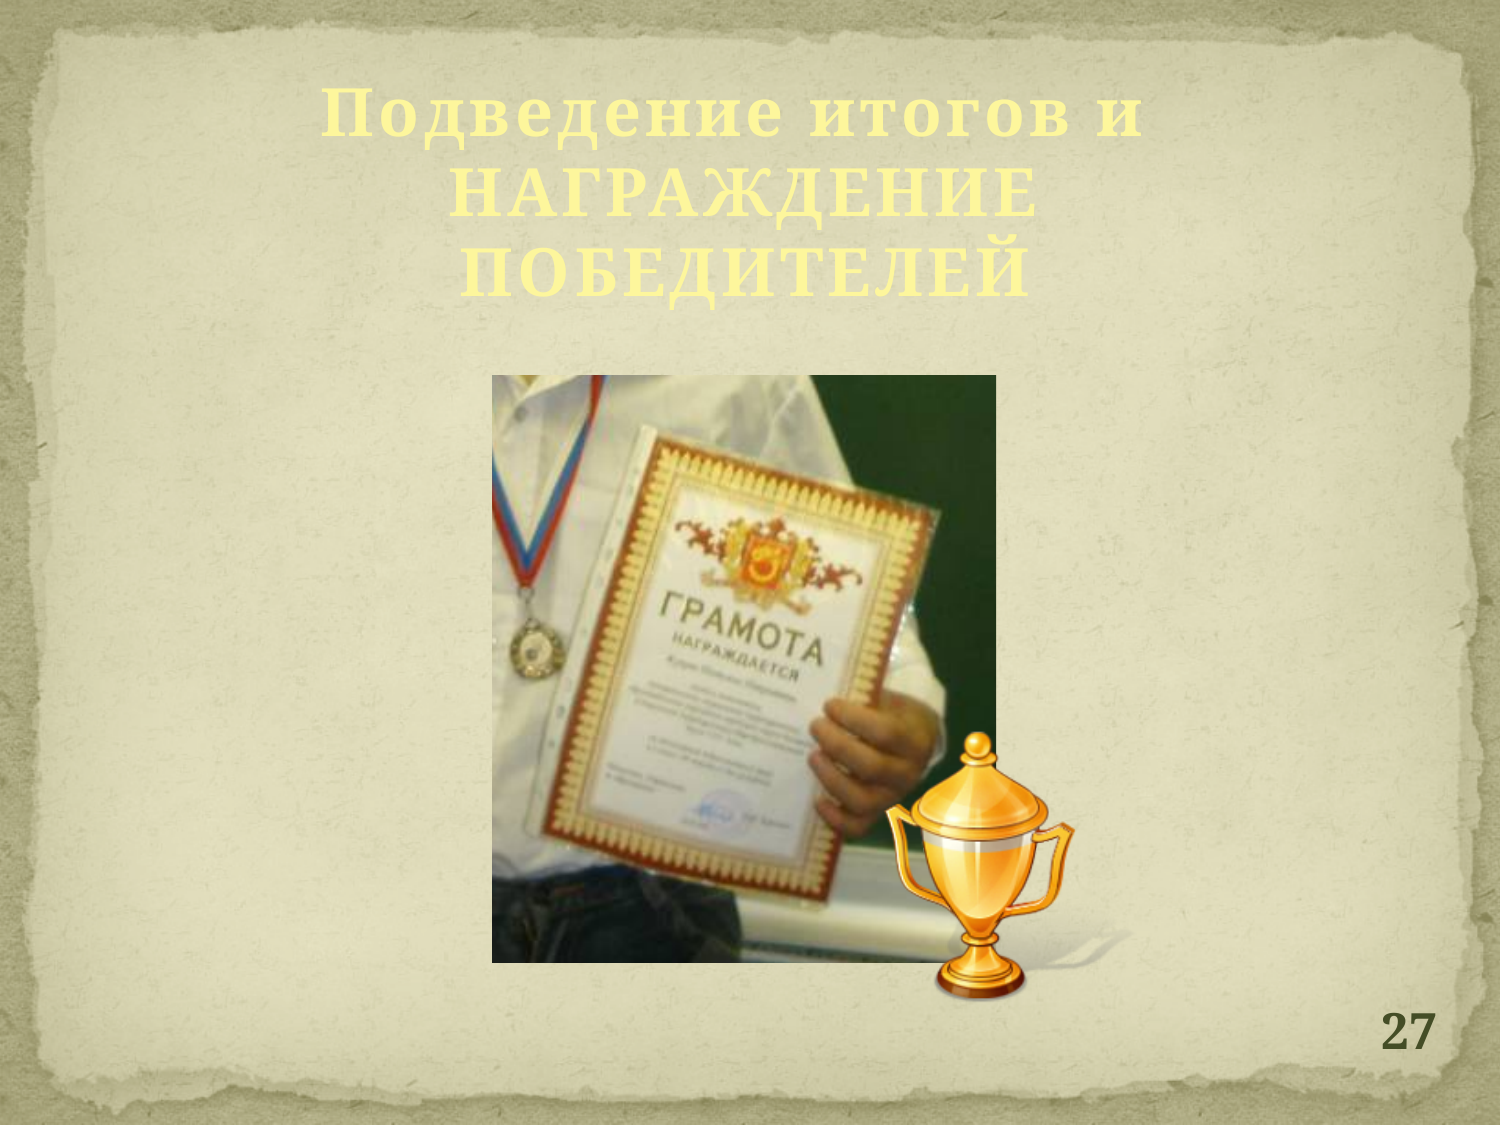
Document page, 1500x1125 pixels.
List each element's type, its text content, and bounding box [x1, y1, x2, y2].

slide_number 27 [1359, 996, 1460, 1072]
title Подведение итогов и НАГРАЖДЕНИЕ ПОБЕДИТЕЛЕЙ [140, 62, 1351, 318]
picture [492, 375, 1137, 1008]
